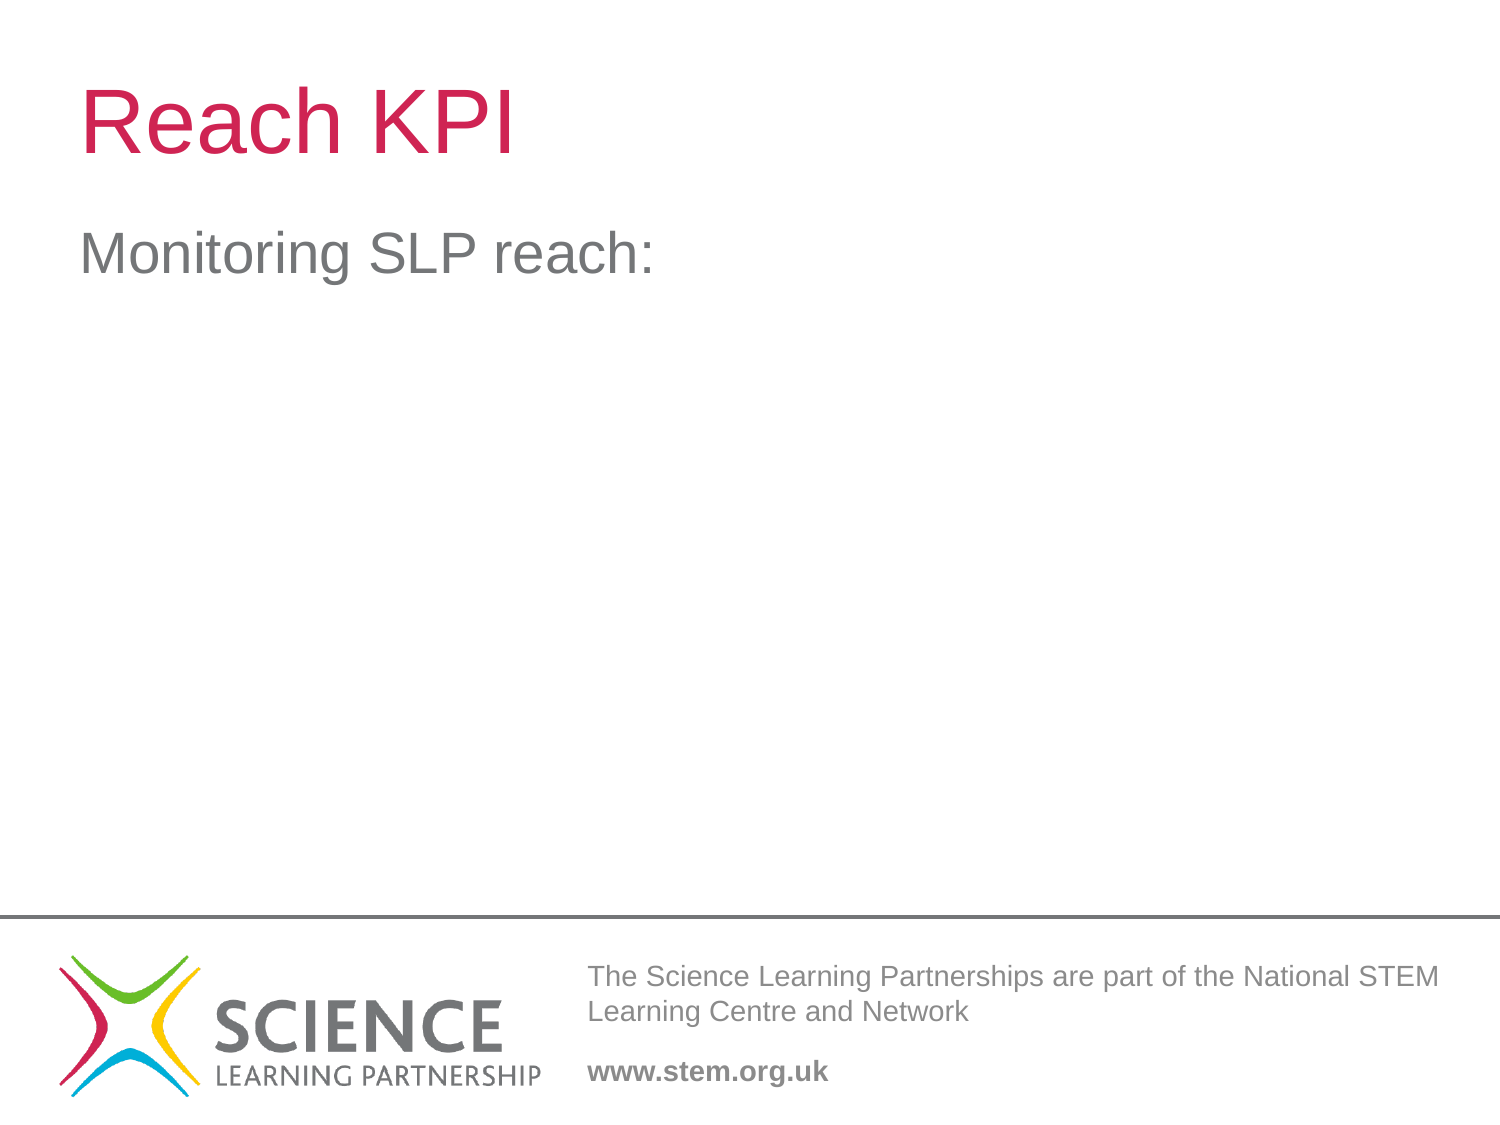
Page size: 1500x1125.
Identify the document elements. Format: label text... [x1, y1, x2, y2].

picture [41, 938, 557, 1114]
title Reach KPI [64, 54, 1434, 185]
list Monitoring SLP reach: [64, 208, 1434, 882]
